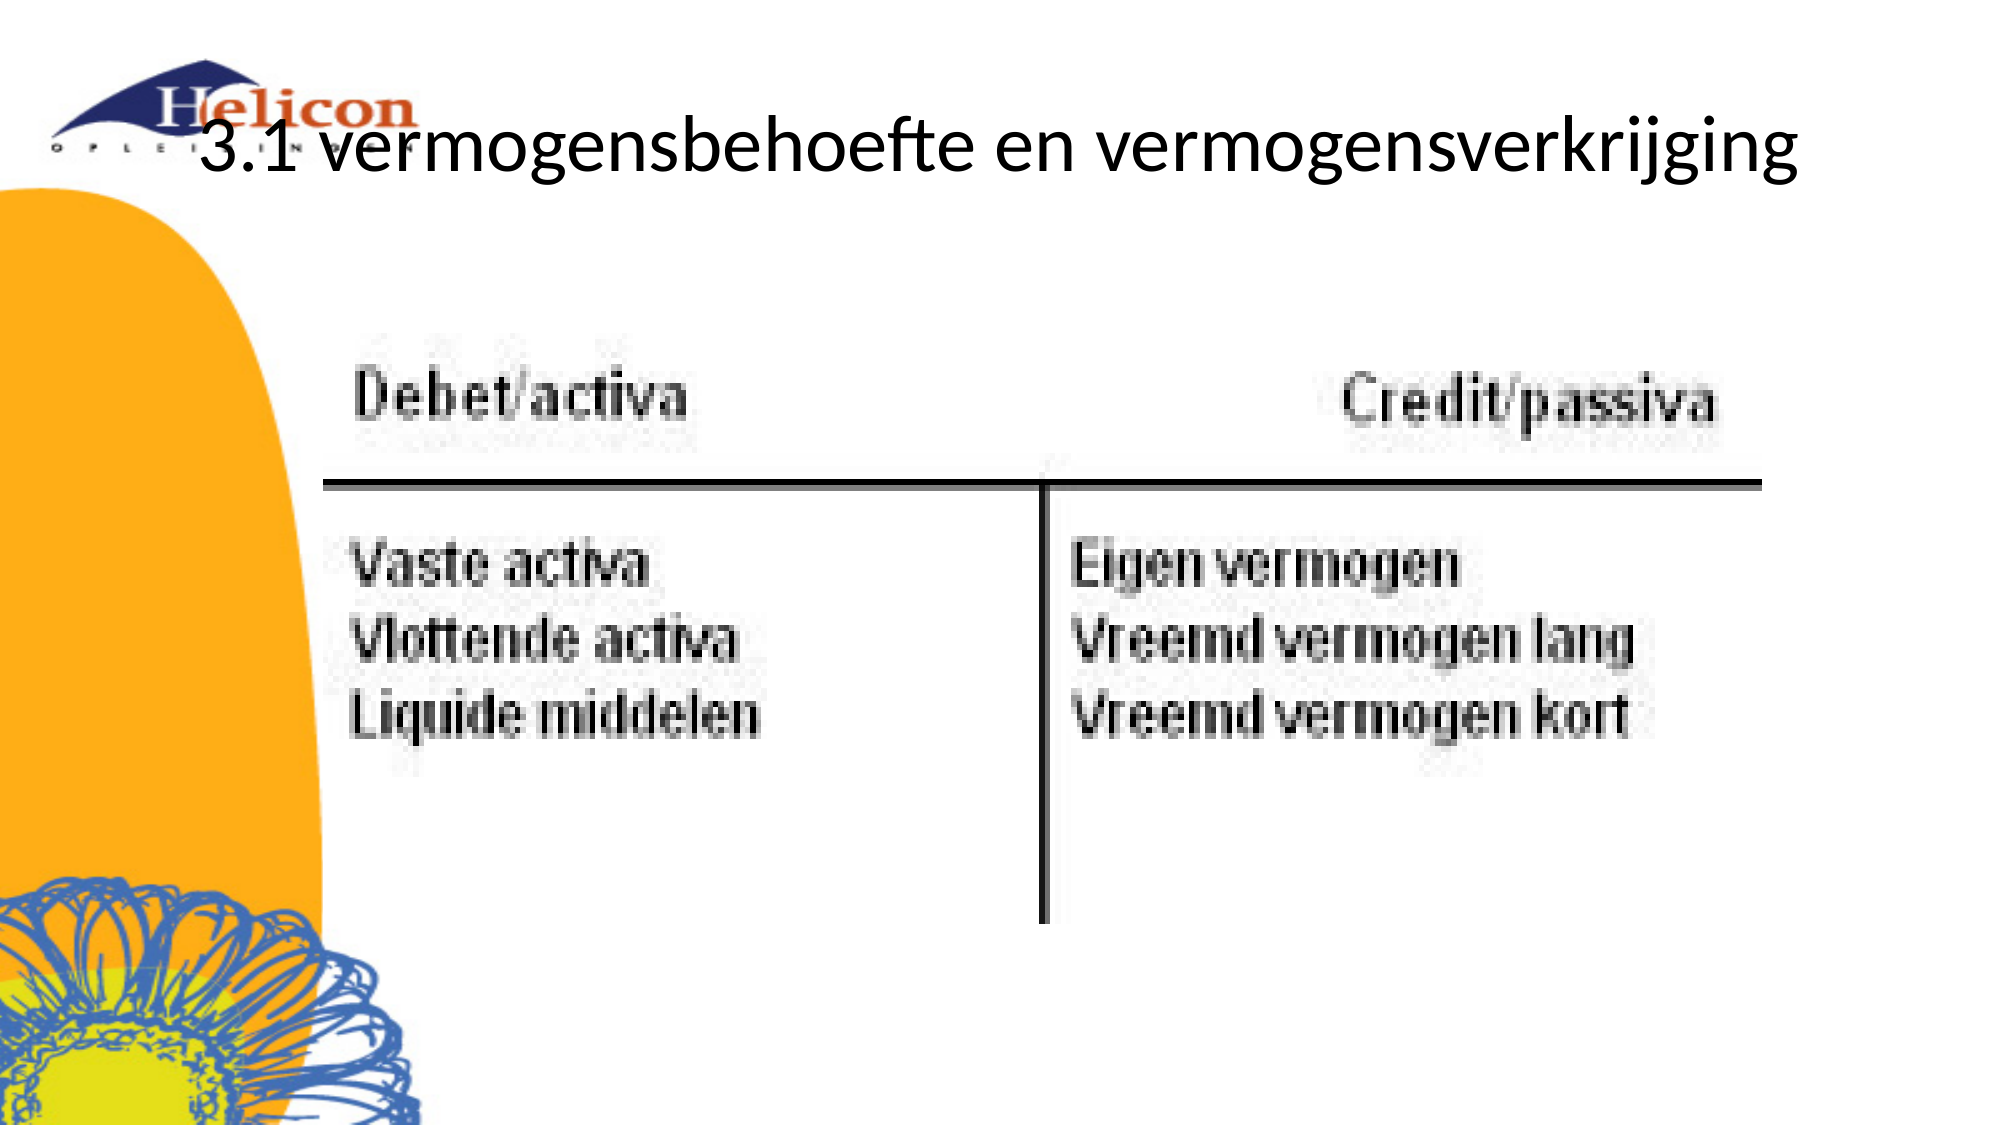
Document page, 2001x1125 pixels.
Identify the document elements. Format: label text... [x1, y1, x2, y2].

picture [0, 0, 2001, 1125]
title 3.1 vermogensbehoefte en vermogensverkrijging [99, 45, 1900, 233]
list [323, 333, 1763, 924]
